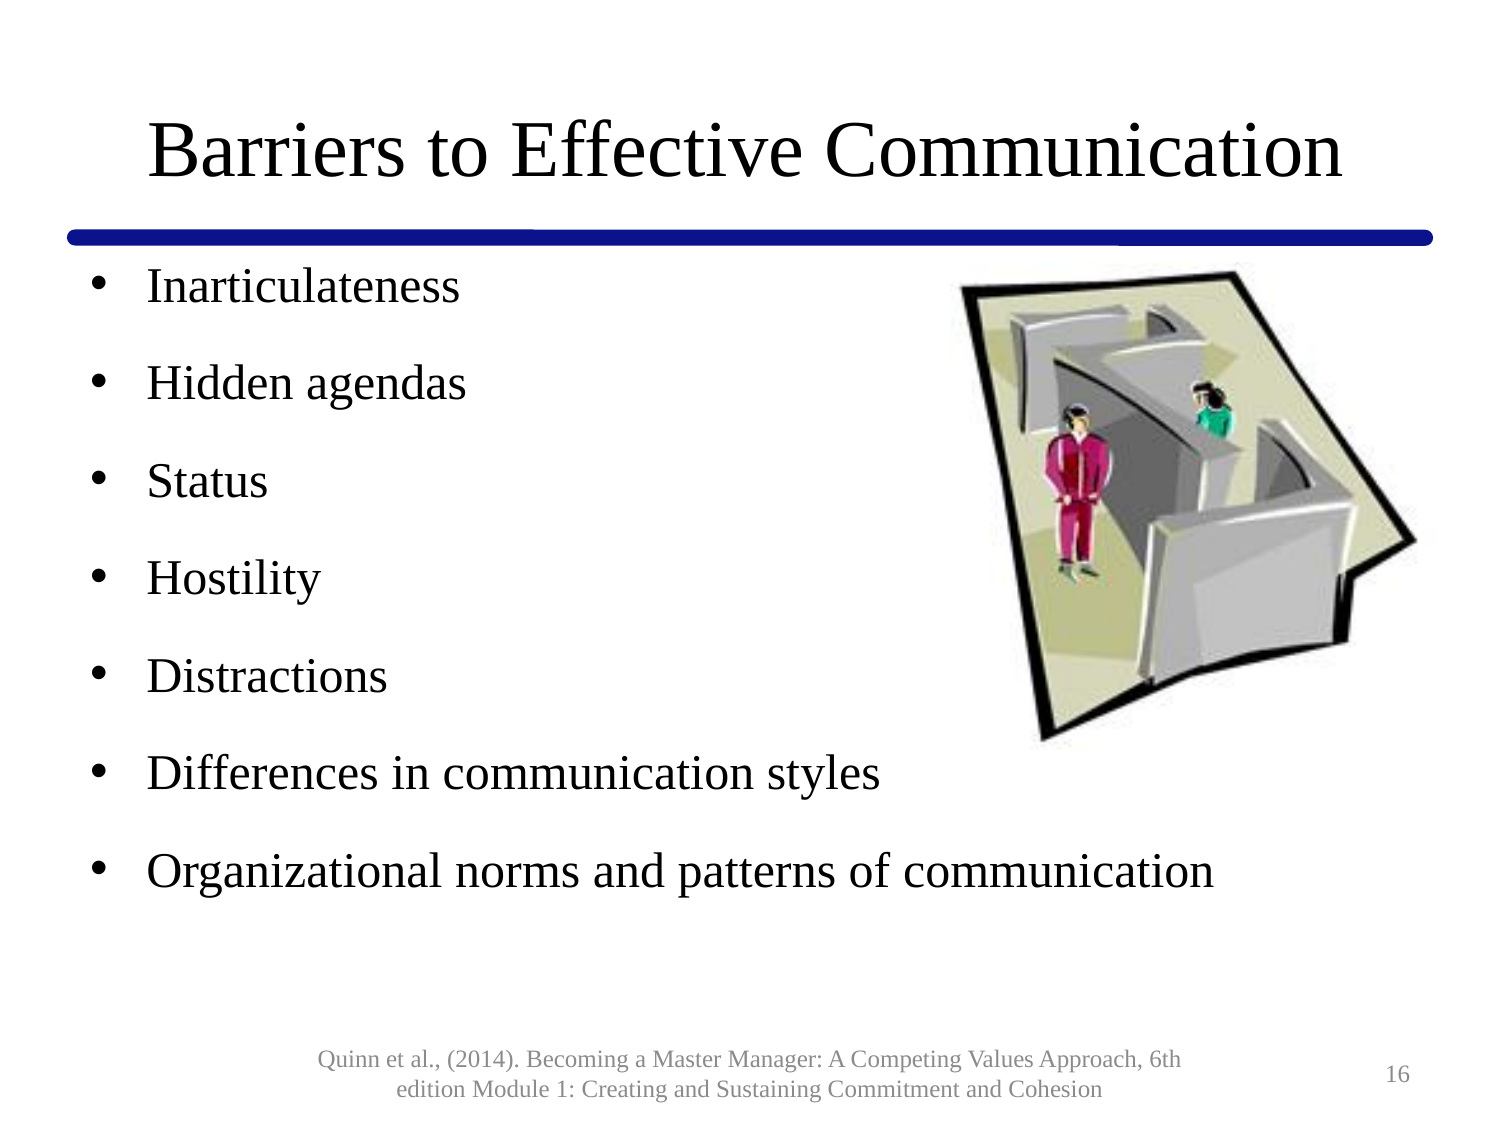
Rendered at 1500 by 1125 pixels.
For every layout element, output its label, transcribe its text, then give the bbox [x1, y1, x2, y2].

footer Quinn et al., (2014). Becoming a Master Manager: A Competing Values Approach, 6th edition Module 1: Creating and Sustaining Commitment and Cohesion [275, 1042, 1074, 1103]
slide_number 16 [1074, 1042, 1425, 1103]
title Barriers to Effective Communication [59, 50, 1435, 238]
picture [949, 262, 1438, 751]
list Inarticulateness Hidden agendas Status Hostility Distractions Differences in communication styles Organizational norms and patterns of communication [75, 245, 1425, 1013]
